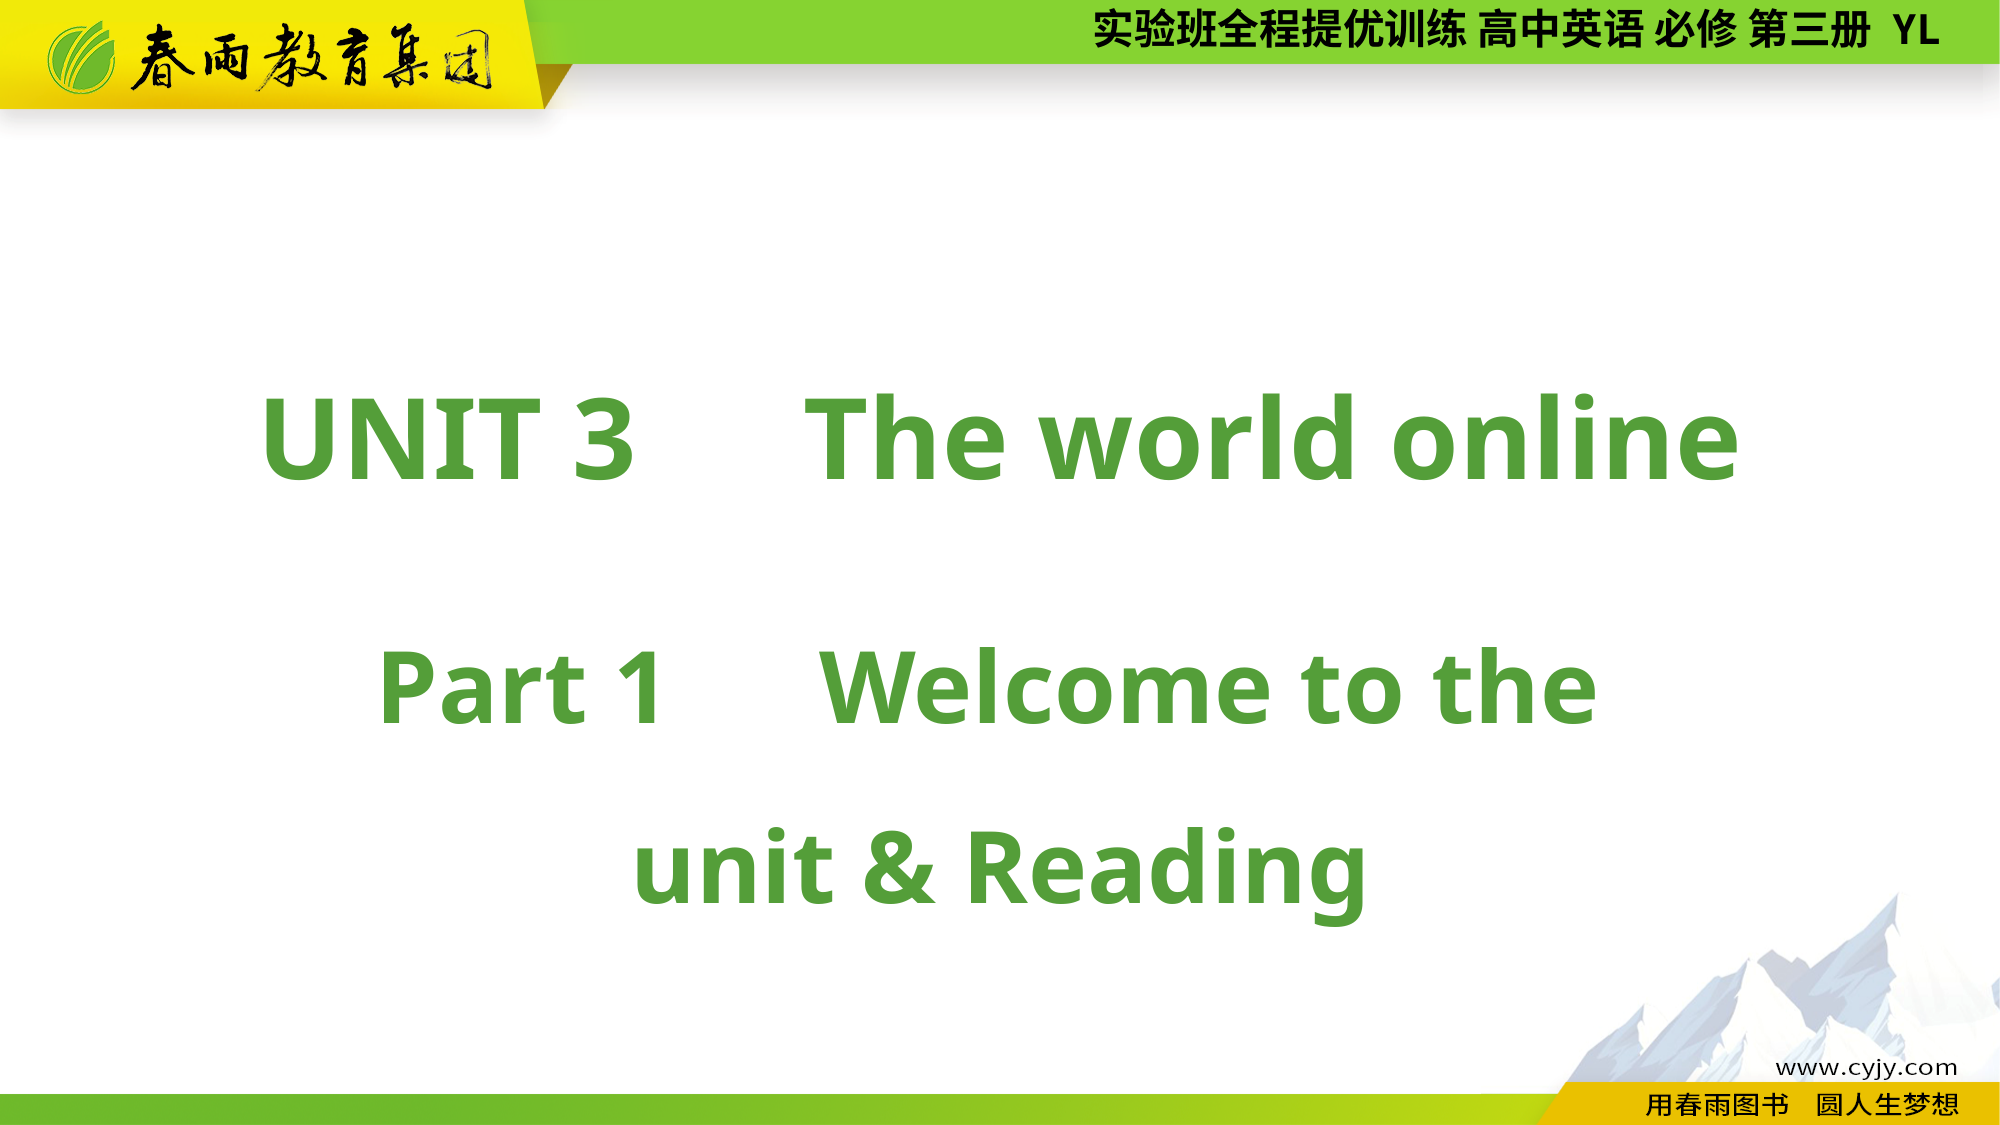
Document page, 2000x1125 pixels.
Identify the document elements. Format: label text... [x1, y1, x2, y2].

text_box Part 1 Welcome to the unit & Reading [55, 555, 1946, 931]
picture [0, 0, 2000, 1125]
text_box UNIT 3 The world online [54, 291, 1946, 510]
